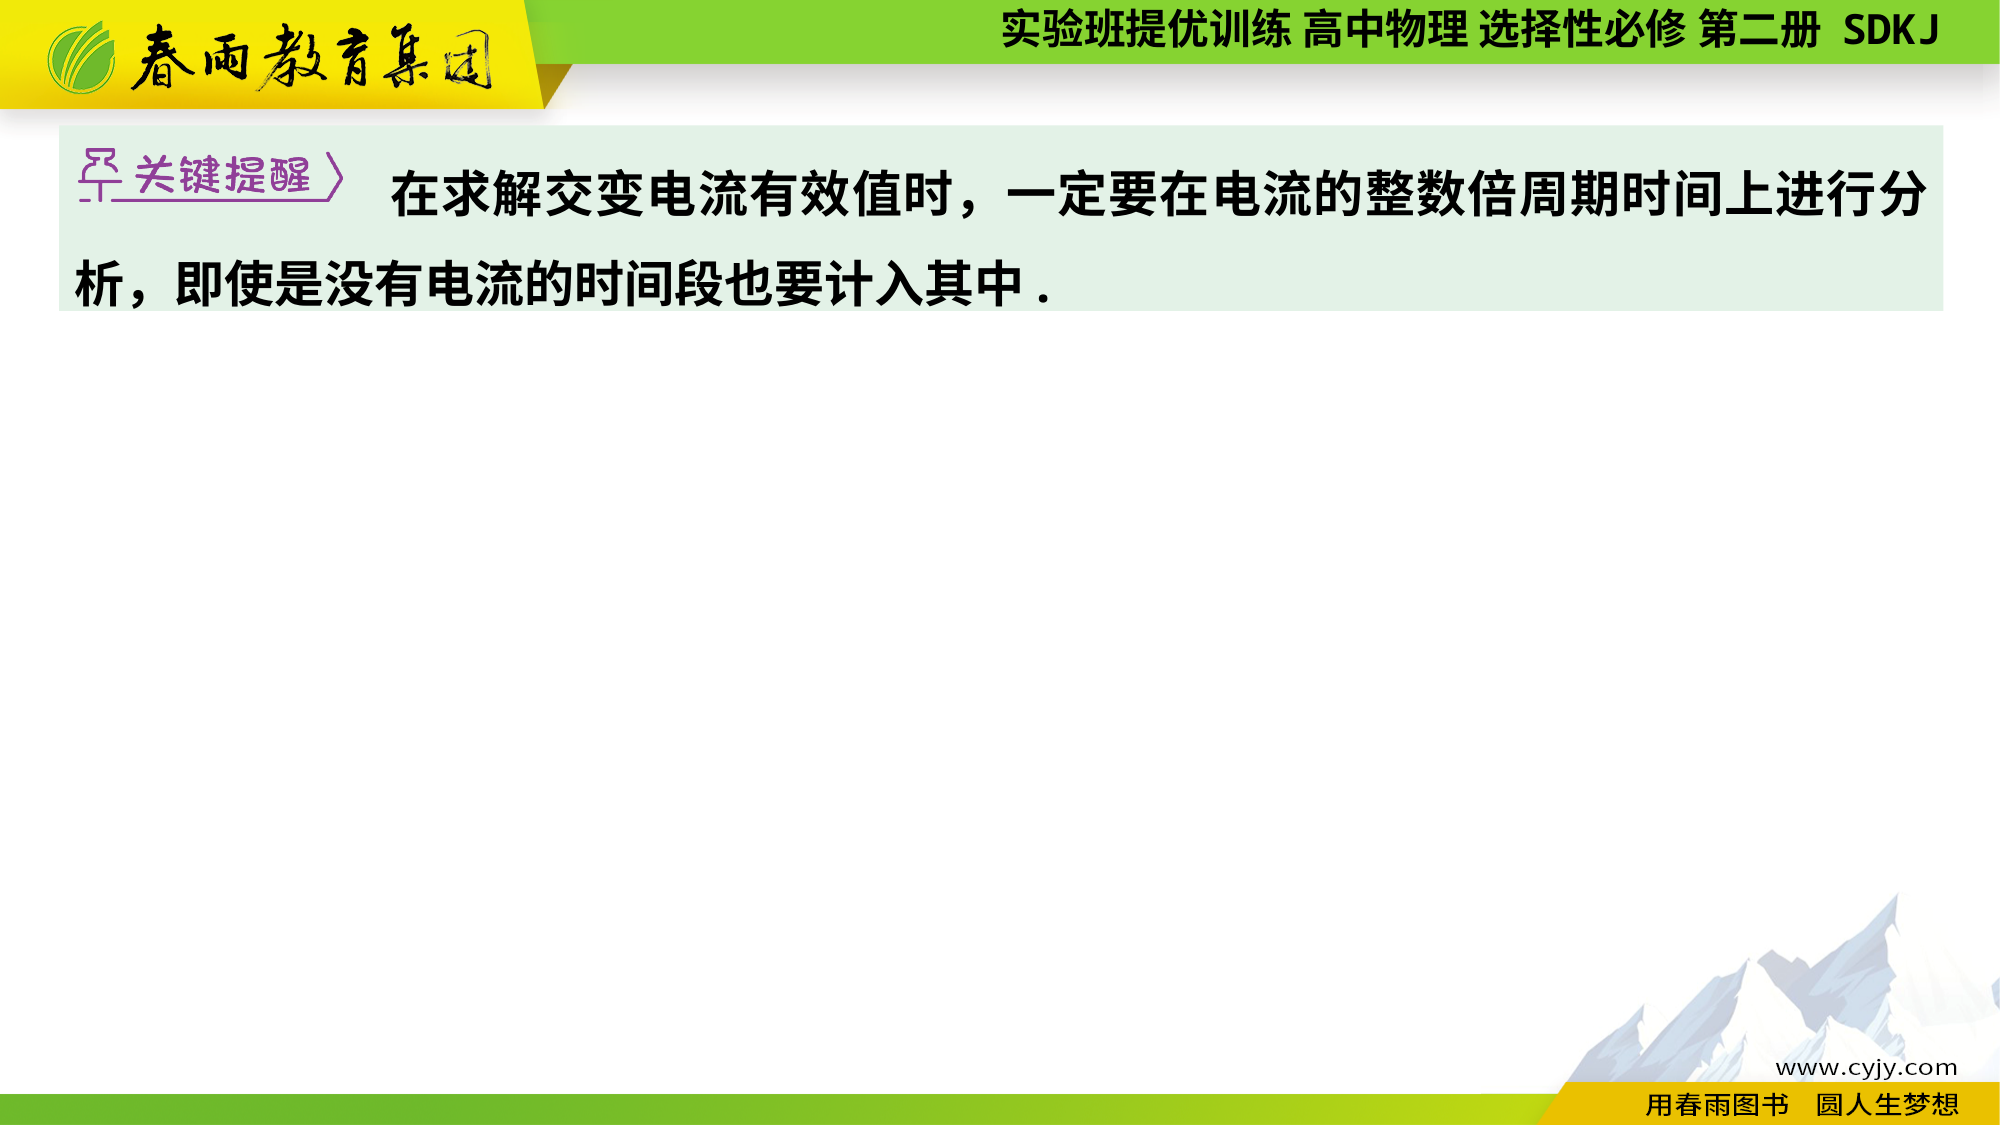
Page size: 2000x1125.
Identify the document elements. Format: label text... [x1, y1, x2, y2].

picture [0, 0, 2000, 1125]
list 在求解交变电流有效值时，一定要在电流的整数倍周期时间上进行分析，即使是没有电流的时间段也要计入其中. [59, 125, 1944, 311]
